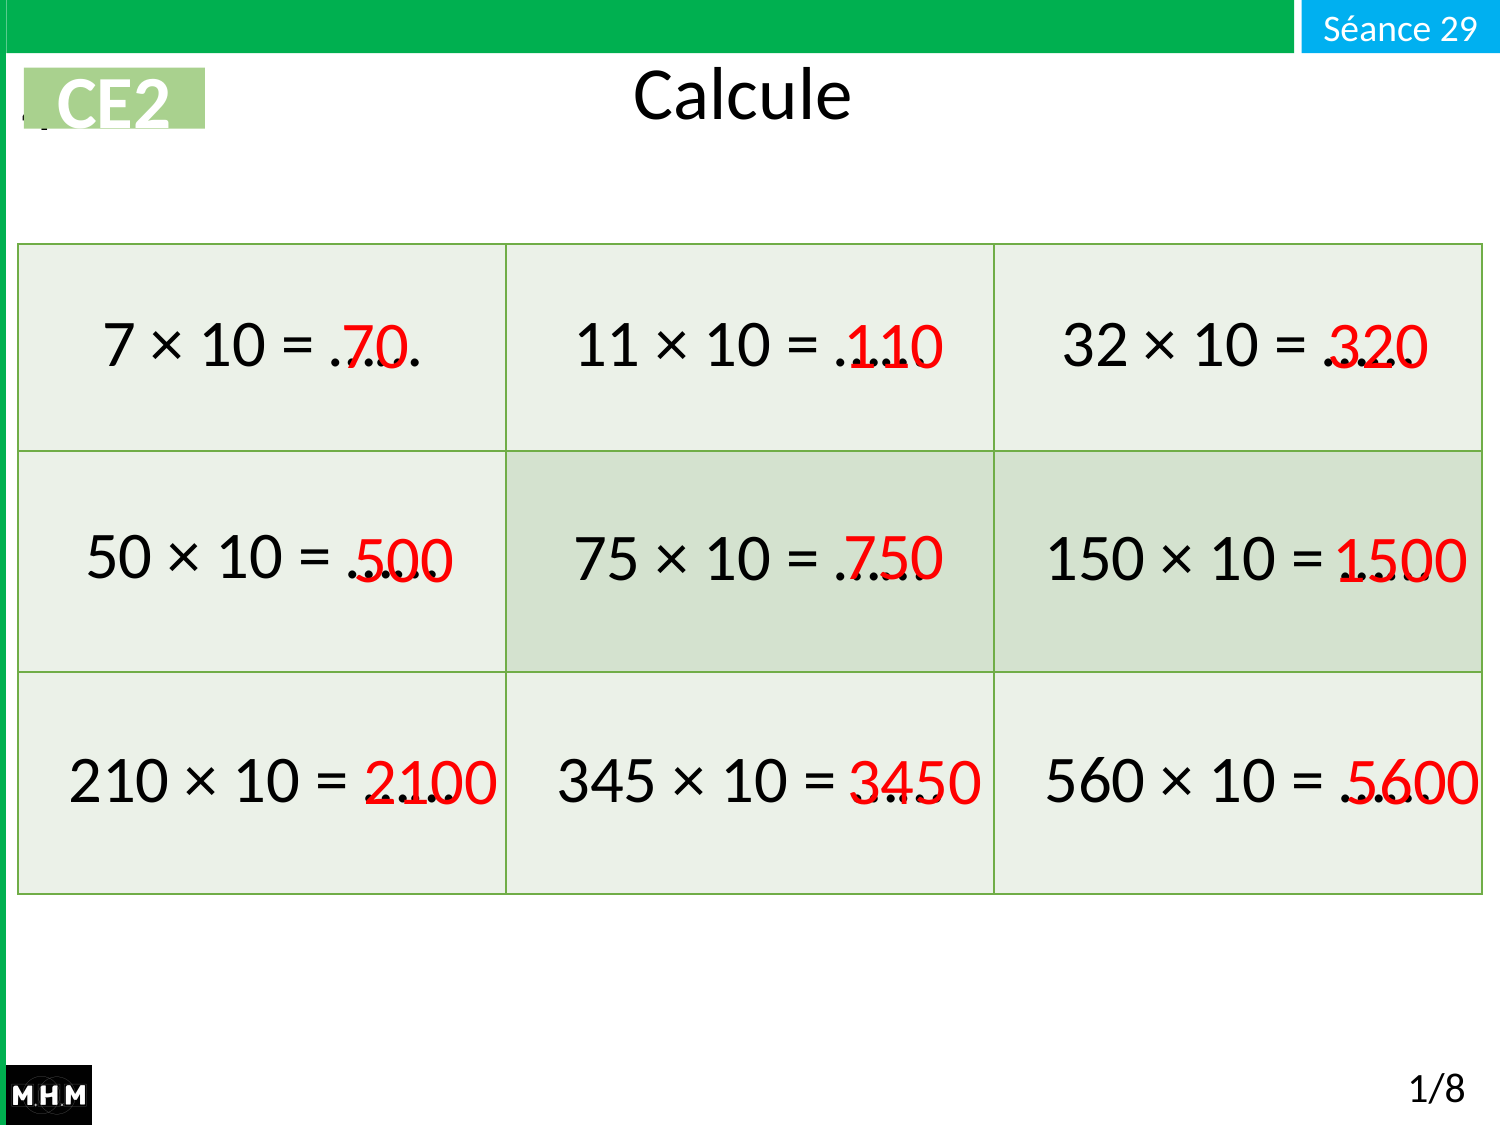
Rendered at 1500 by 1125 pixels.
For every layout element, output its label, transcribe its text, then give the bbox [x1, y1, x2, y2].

text_box Calcule [618, 37, 1098, 142]
text_box 70 [326, 294, 496, 389]
text_box CE2 [23, 67, 206, 130]
text_box 3450 [832, 730, 1002, 825]
table_header 11 × 10 = …… [507, 245, 993, 450]
table_cell 210 × 10 = …… [19, 673, 505, 893]
table_cell 560 × 10 = …… [995, 673, 1481, 893]
table_header 7 × 10 = …… [19, 245, 505, 450]
table_cell 345 × 10 = …… [507, 673, 993, 893]
text_box 750 [828, 505, 998, 601]
picture [6, 1065, 92, 1125]
table_cell 75 × 10 = …… [507, 452, 993, 671]
text_box 5600 [1330, 730, 1500, 825]
text_box 1500 [1318, 507, 1488, 603]
table_cell 150 × 10 = …… [995, 452, 1481, 671]
list 1/8 [1373, 1064, 1500, 1125]
table_header 32 × 10 = …… [995, 245, 1481, 450]
text_box 2100 [348, 730, 518, 825]
text_box 320 [1312, 294, 1483, 389]
table_cell 50 × 10 = …… [19, 452, 505, 671]
text_box 500 [338, 507, 508, 603]
text_box 110 [828, 294, 998, 389]
